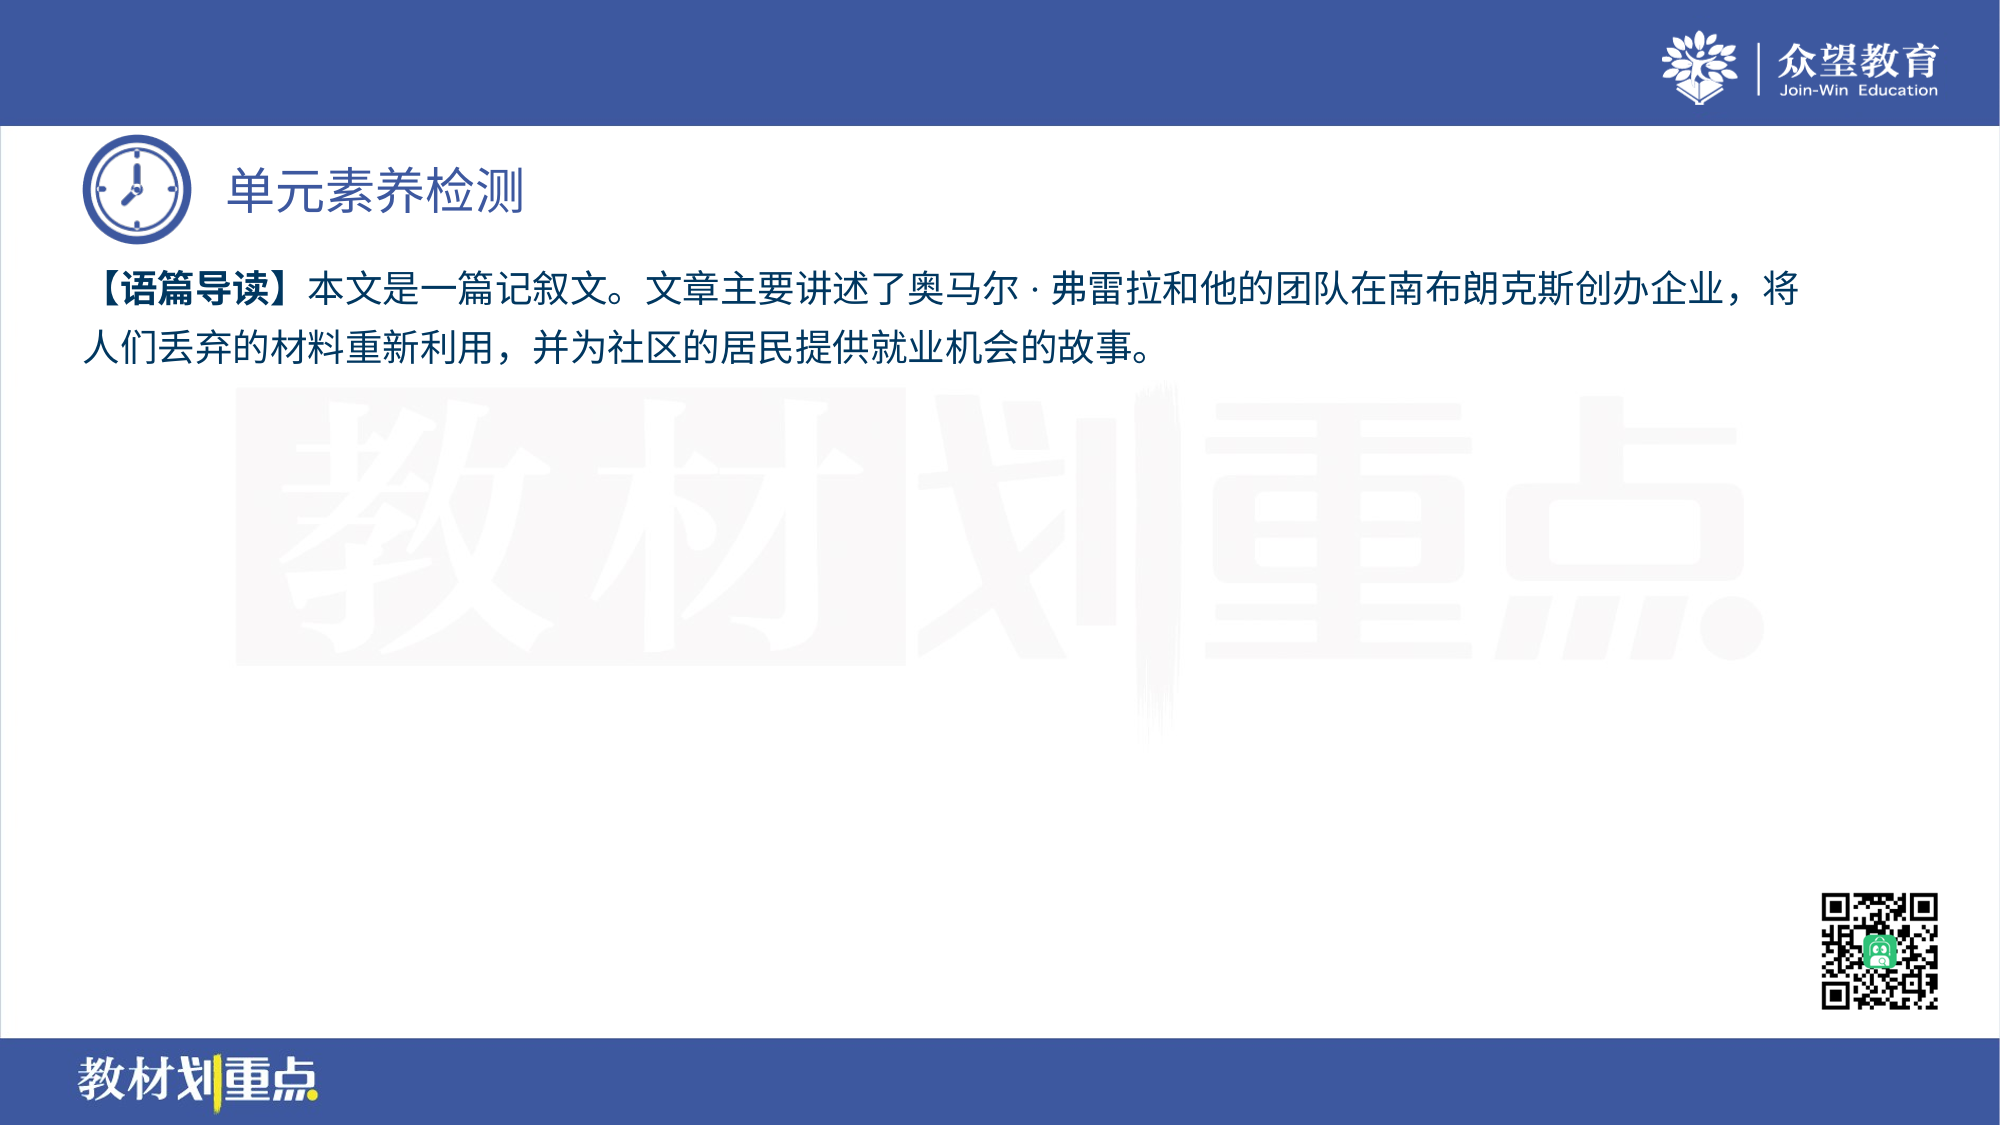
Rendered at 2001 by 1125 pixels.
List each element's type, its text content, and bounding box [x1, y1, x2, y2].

text_box 【语篇导读】本文是一篇记叙文。文章主要讲述了奥马尔·弗雷拉和他的团队在南布朗克斯创办企业，将 人们丢弃的材料重新利用，并为社区的居民提供就业机会的故事。 [82, 247, 1817, 364]
picture [0, 0, 2000, 1125]
